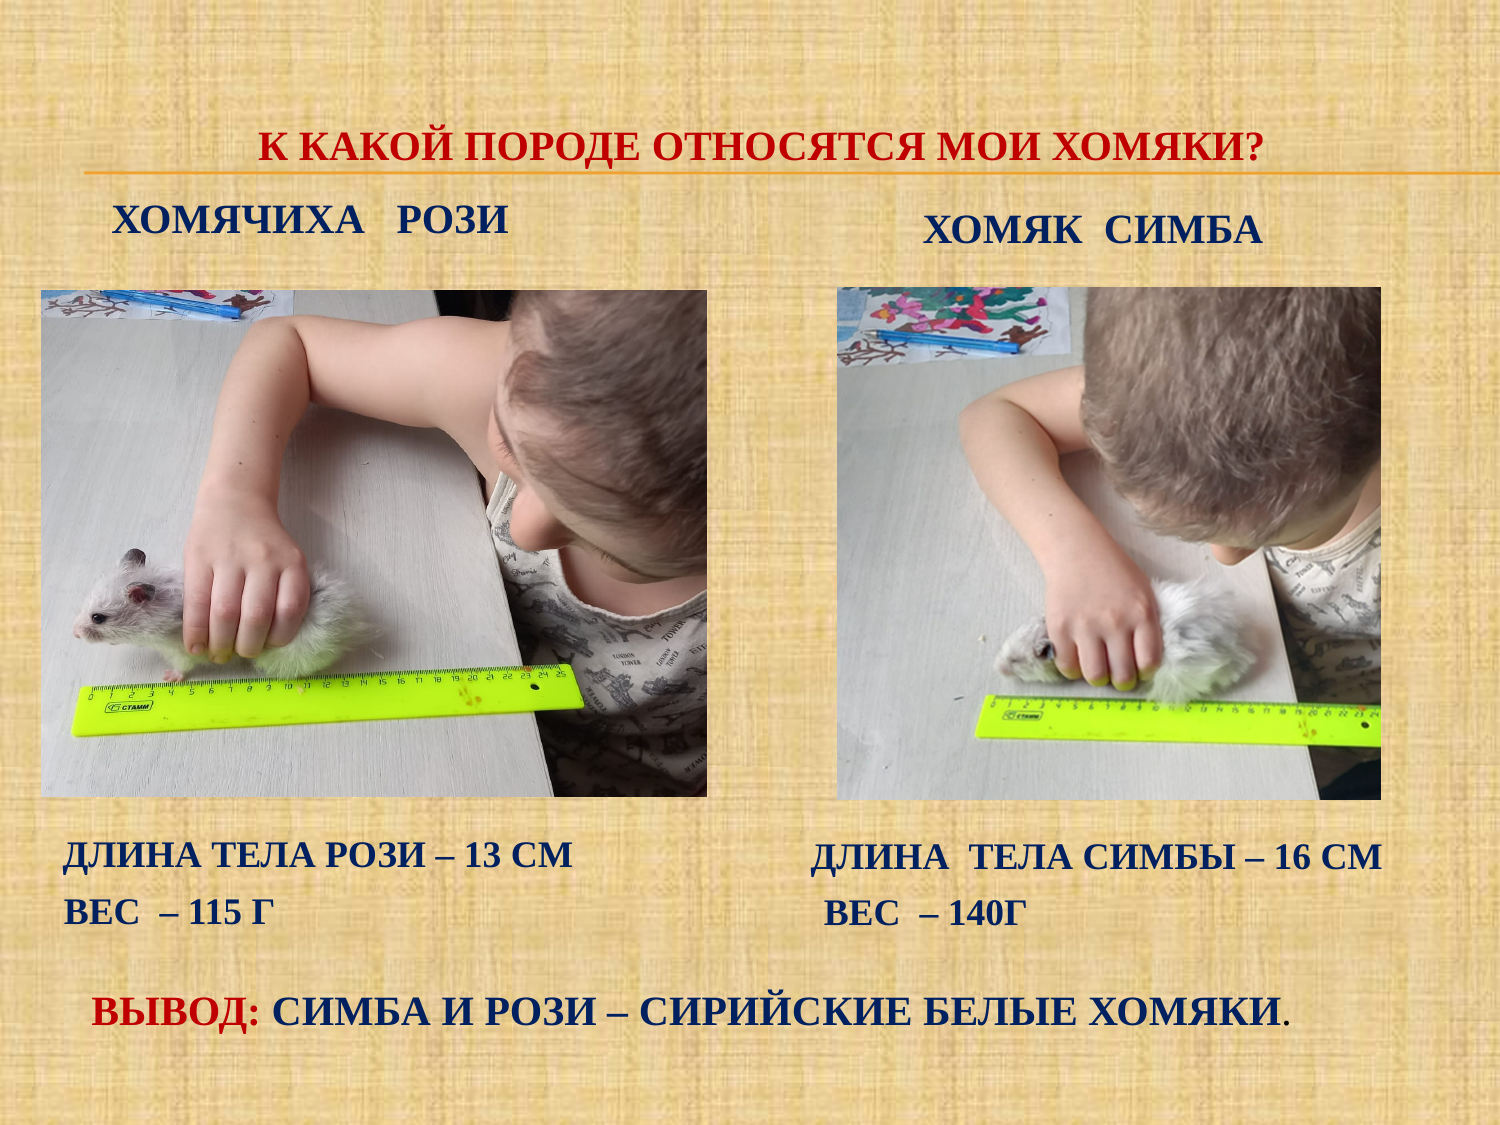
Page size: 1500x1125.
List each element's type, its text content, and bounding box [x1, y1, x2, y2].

text_box ВЕС – 140Г [809, 880, 1282, 941]
text_box ВЕС – 115 Г [49, 880, 291, 940]
text_box [289, 111, 467, 184]
text_box ХОМЯЧИХА РОЗИ [96, 184, 652, 250]
text_box ДЛИНА ТЕЛА СИМБЫ – 16 СМ [795, 825, 1422, 885]
text_box [157, 815, 526, 822]
text_box ХОМЯК СИМБА [907, 194, 1310, 259]
picture [0, 0, 1500, 1125]
title К КАКОЙ ПОРОДЕ ОТНОСЯТСЯ МОИ ХОМЯКИ? [49, 75, 1475, 213]
text_box ВЫВОД: СИМБА И РОЗИ – СИРИЙСКИЕ БЕЛЫЕ ХОМЯКИ. [76, 975, 1422, 1041]
text_box [787, 110, 1282, 256]
text_box ДЛИНА ТЕЛА РОЗИ – 13 СМ [47, 822, 651, 882]
